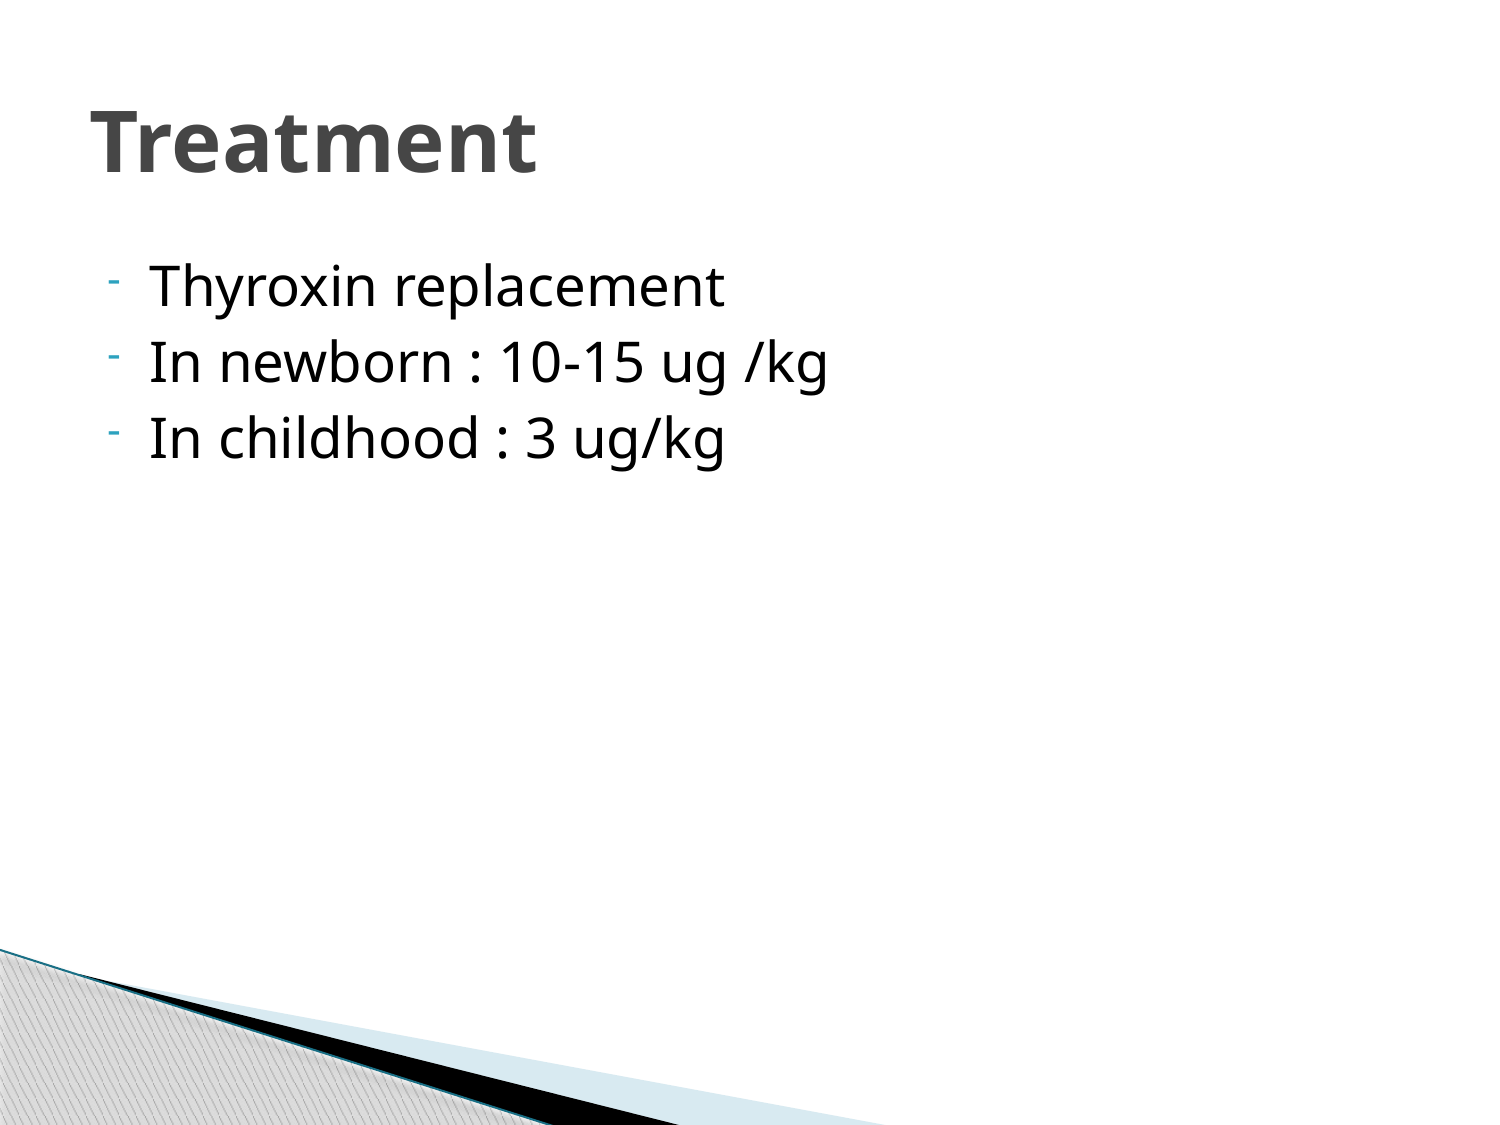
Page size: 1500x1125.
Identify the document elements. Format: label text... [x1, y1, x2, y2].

list Thyroxin replacement In newborn : 10-15 ug /kg In childhood : 3 ug/kg [75, 243, 1425, 986]
title Treatment [75, 45, 1425, 233]
